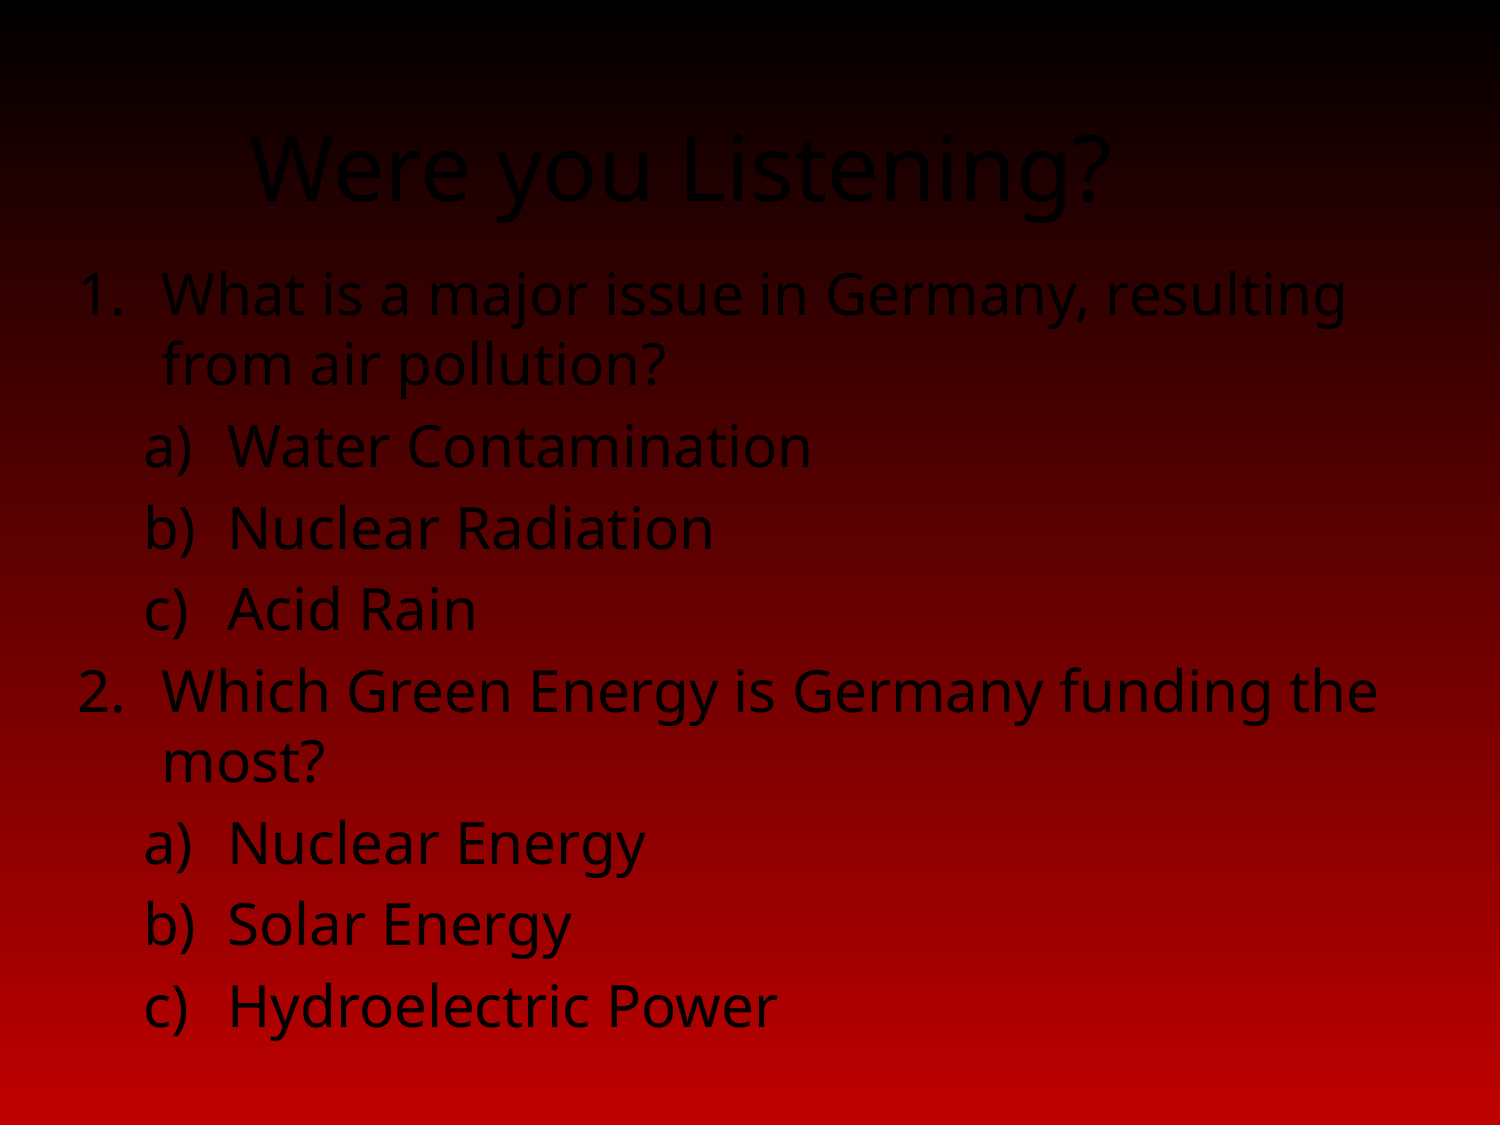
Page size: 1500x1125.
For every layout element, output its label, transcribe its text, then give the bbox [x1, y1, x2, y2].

list What is a major issue in Germany, resulting from air pollution? Water Contamination Nuclear Radiation Acid Rain Which Green Energy is Germany funding the most? Nuclear Energy Solar Energy Hydroelectric Power [62, 249, 1413, 1076]
title Were you Listening? [224, 62, 1138, 249]
